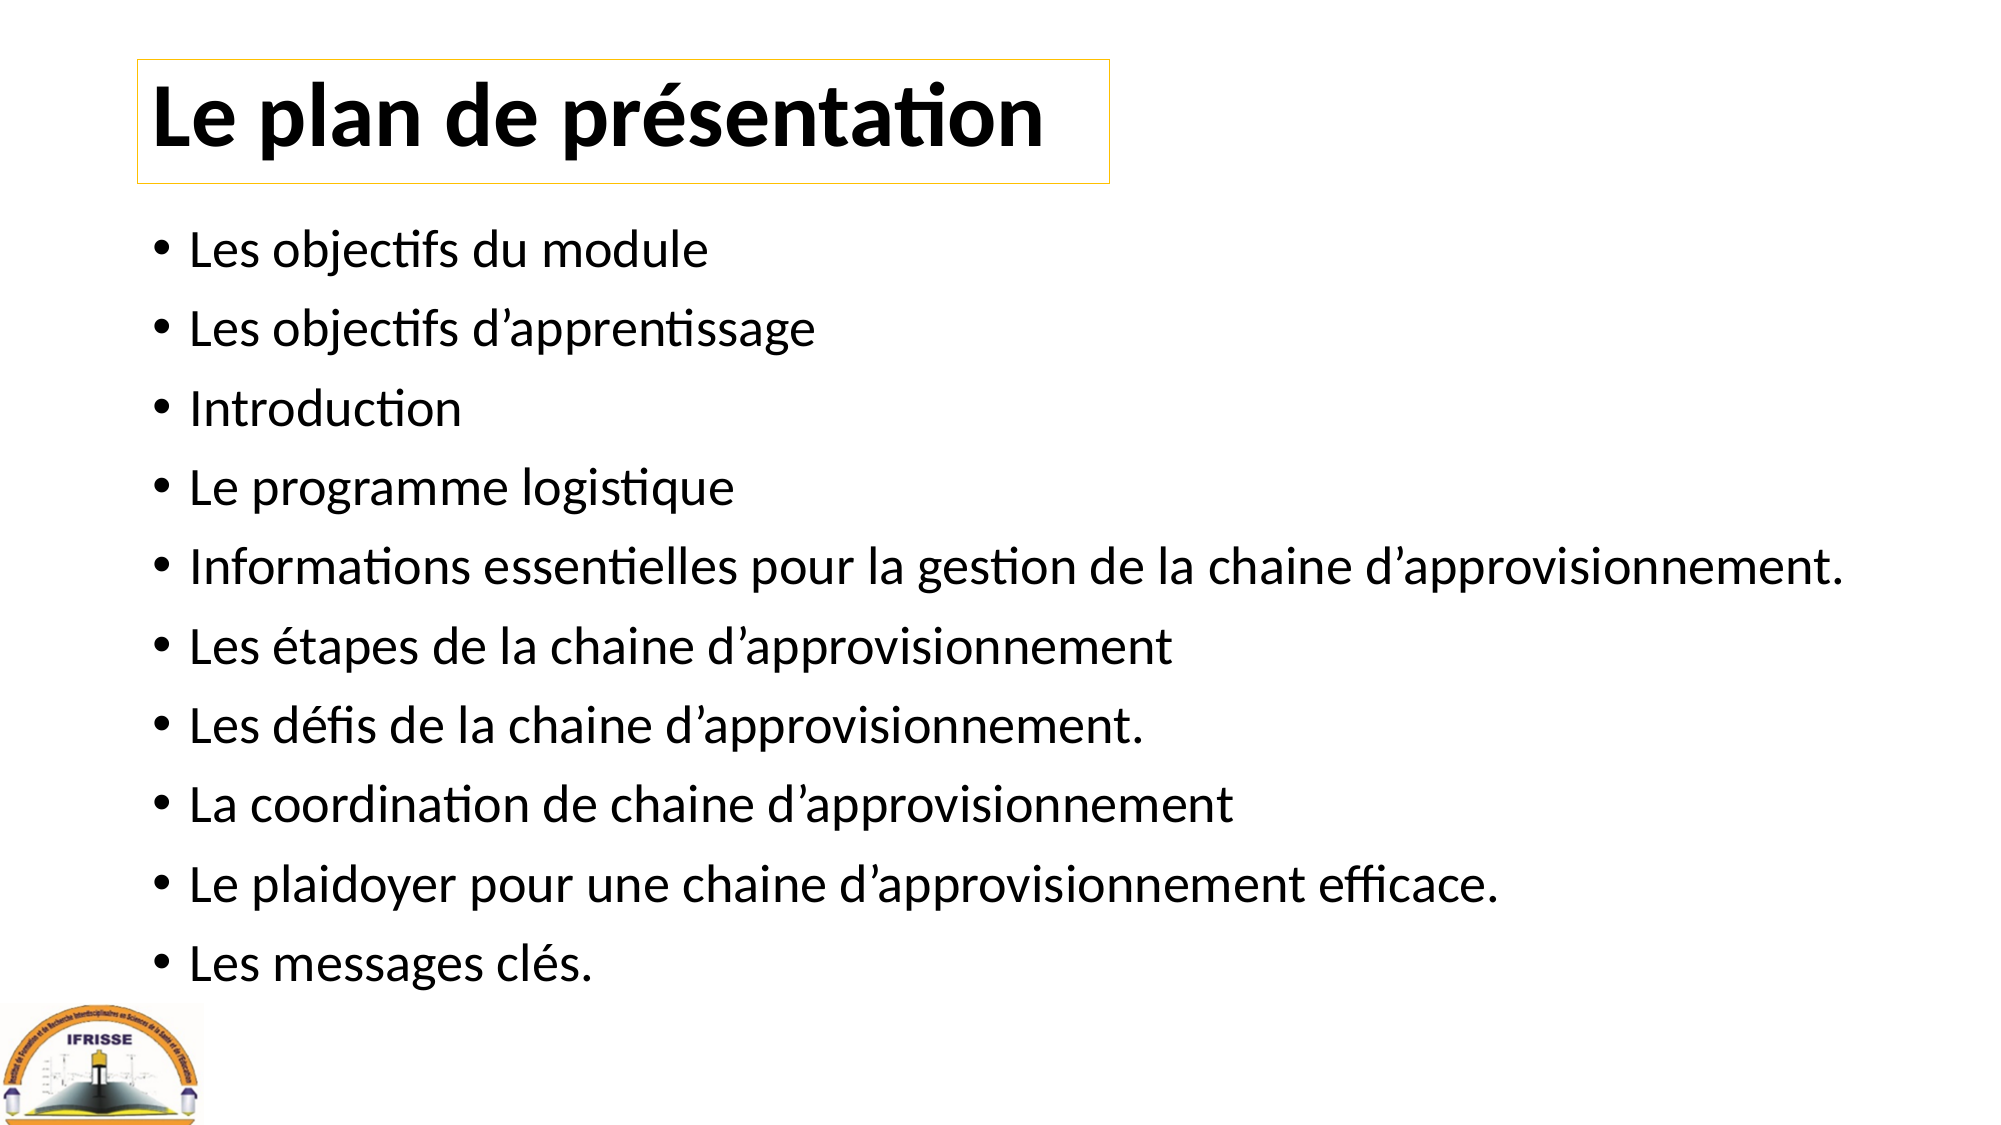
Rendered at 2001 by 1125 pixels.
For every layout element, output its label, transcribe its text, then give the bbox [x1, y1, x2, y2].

picture [0, 1003, 204, 1125]
title Le plan de présentation [137, 59, 1110, 184]
list Les objectifs du module Les objectifs d’apprentissage Introduction Le programme logistique Informations essentielles pour la gestion de la chaine d’approvisionnement. Les étapes de la chaine d’approvisionnement Les défis de la chaine d’approvisionnement. La coordination de chaine d’approvisionnement Le plaidoyer pour une chaine d’approvisionnement efficace. Les messages clés. [137, 213, 1971, 1014]
